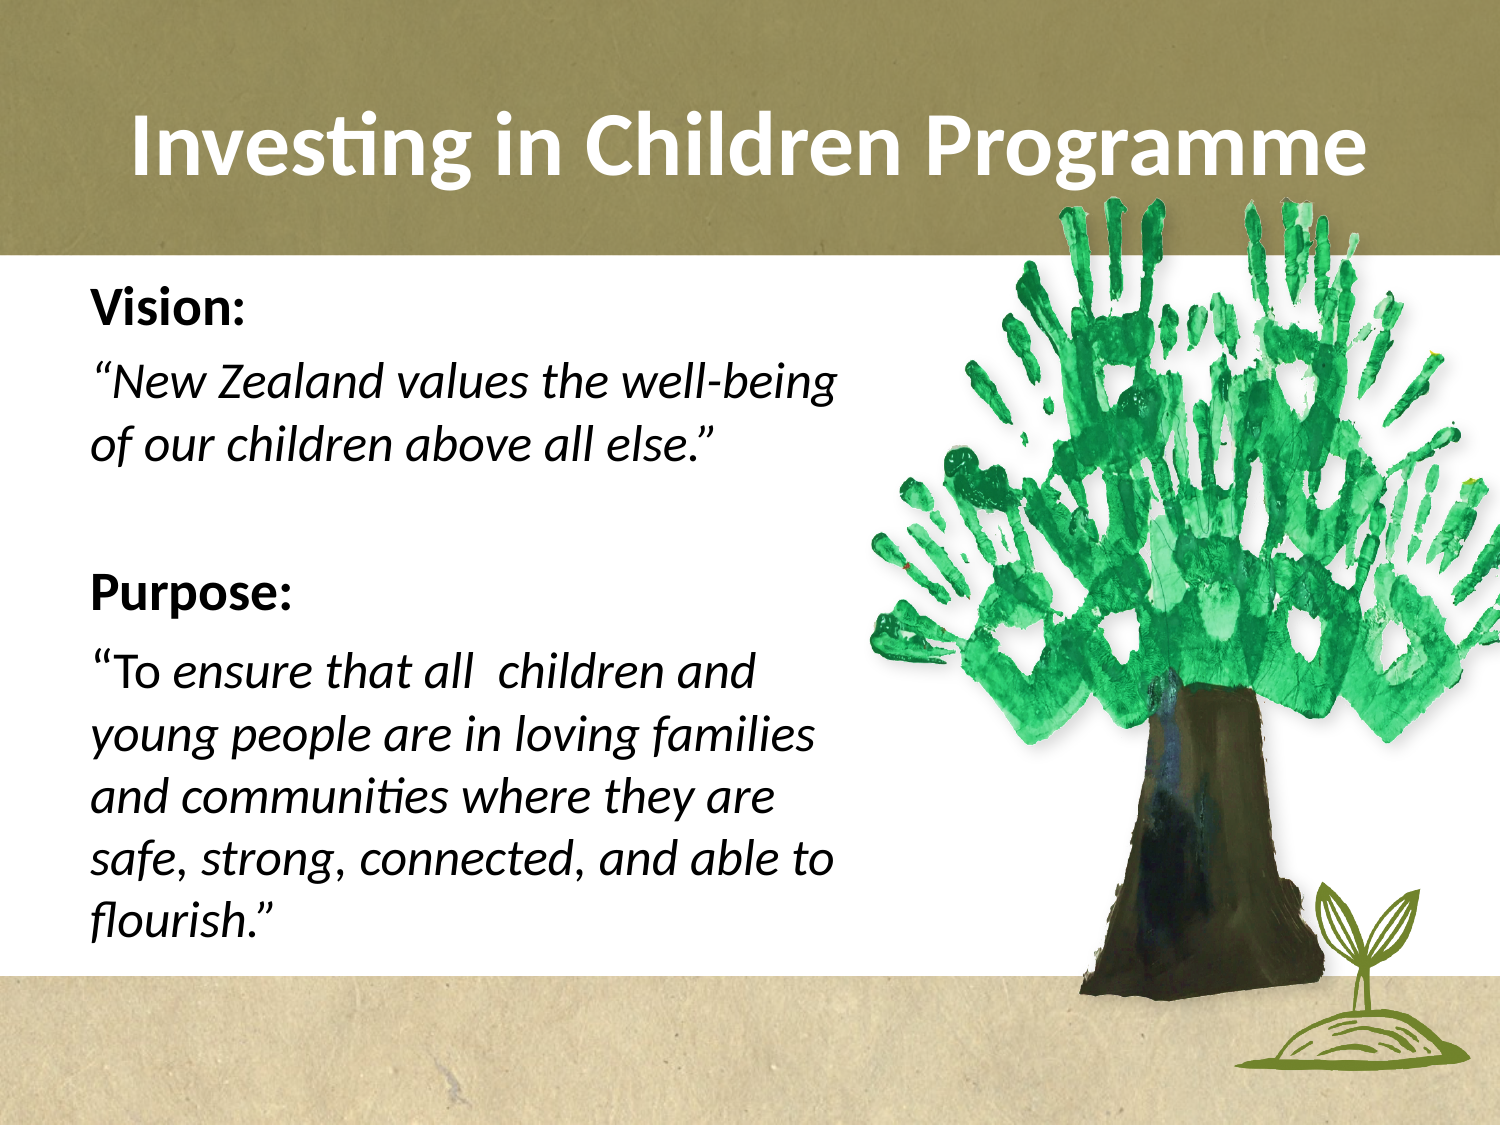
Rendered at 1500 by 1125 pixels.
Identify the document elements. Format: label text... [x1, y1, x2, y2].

picture [0, 184, 1500, 1125]
list Vision: “New Zealand values the well-being of our children above all else.” Purpose: “To ensure that all children and young people are in loving families and communities where they are safe, strong, connected, and able to flourish.” [75, 262, 850, 965]
title Investing in Children Programme [75, 45, 1425, 233]
